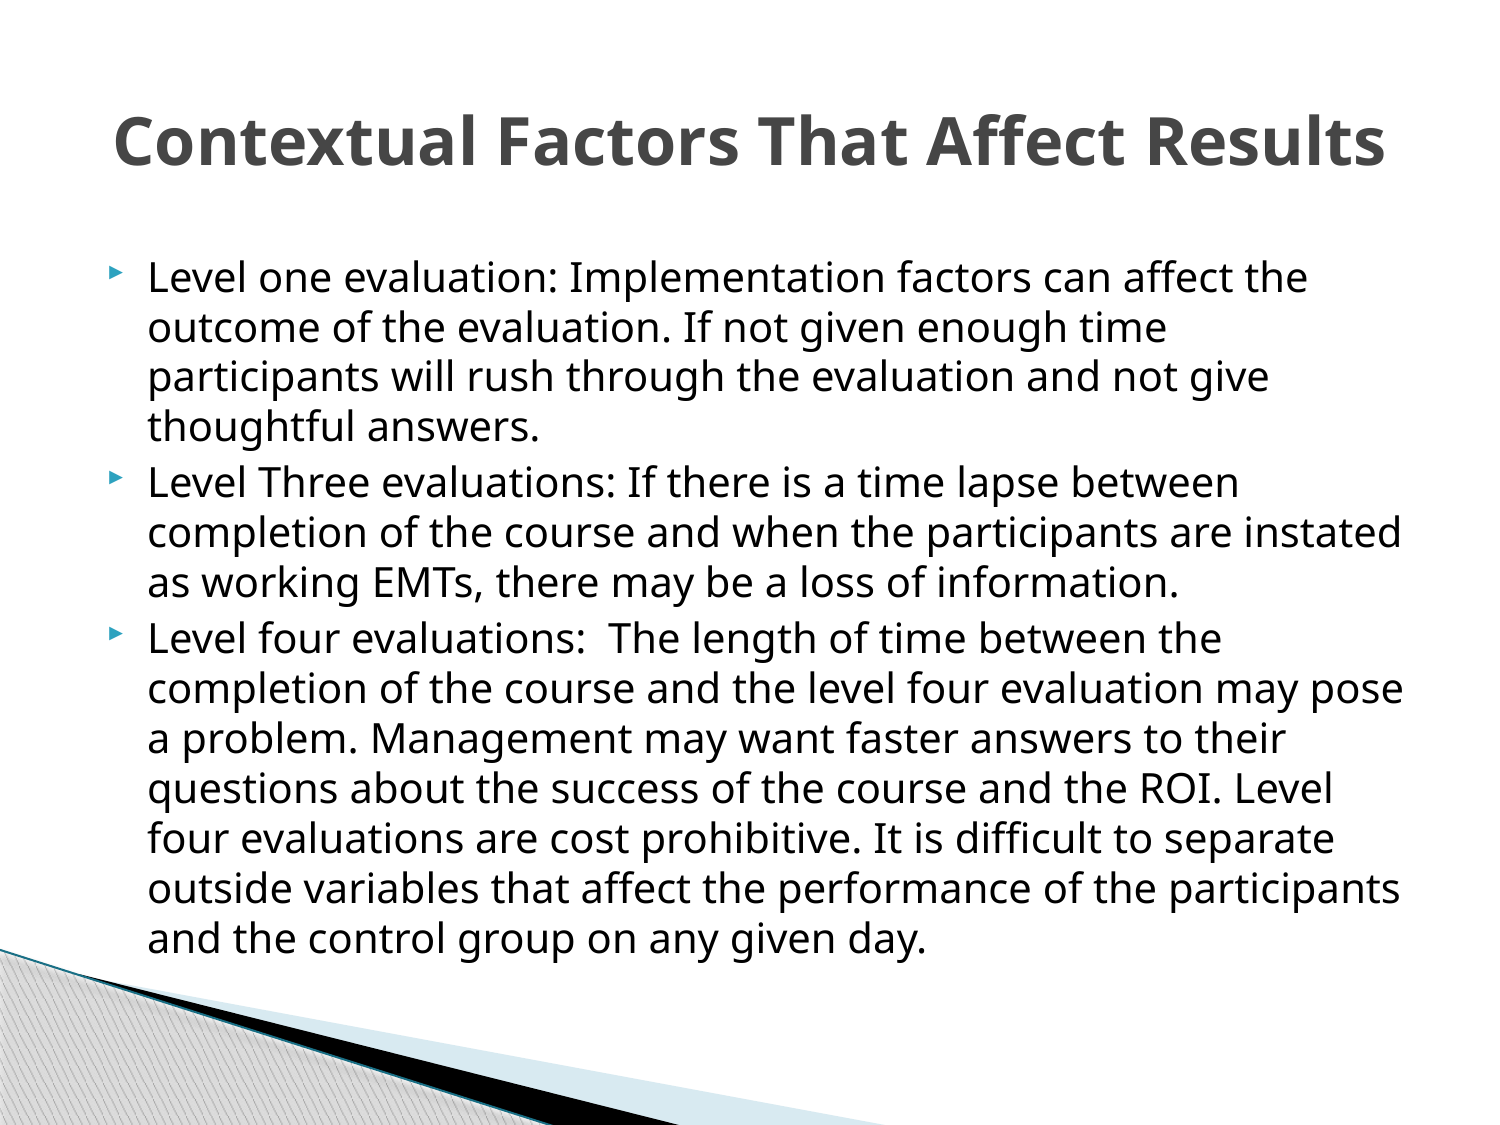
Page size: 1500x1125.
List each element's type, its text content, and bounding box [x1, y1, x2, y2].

list Level one evaluation: Implementation factors can affect the outcome of the evaluation. If not given enough time participants will rush through the evaluation and not give thoughtful answers. Level Three evaluations: If there is a time lapse between completion of the course and when the participants are instated as working EMTs, there may be a loss of information. Level four evaluations: The length of time between the completion of the course and the level four evaluation may pose a problem. Management may want faster answers to their questions about the success of the course and the ROI. Level four evaluations are cost prohibitive. It is difficult to separate outside variables that affect the performance of the participants and the control group on any given day. [75, 243, 1425, 986]
title Contextual Factors That Affect Results [75, 45, 1425, 233]
